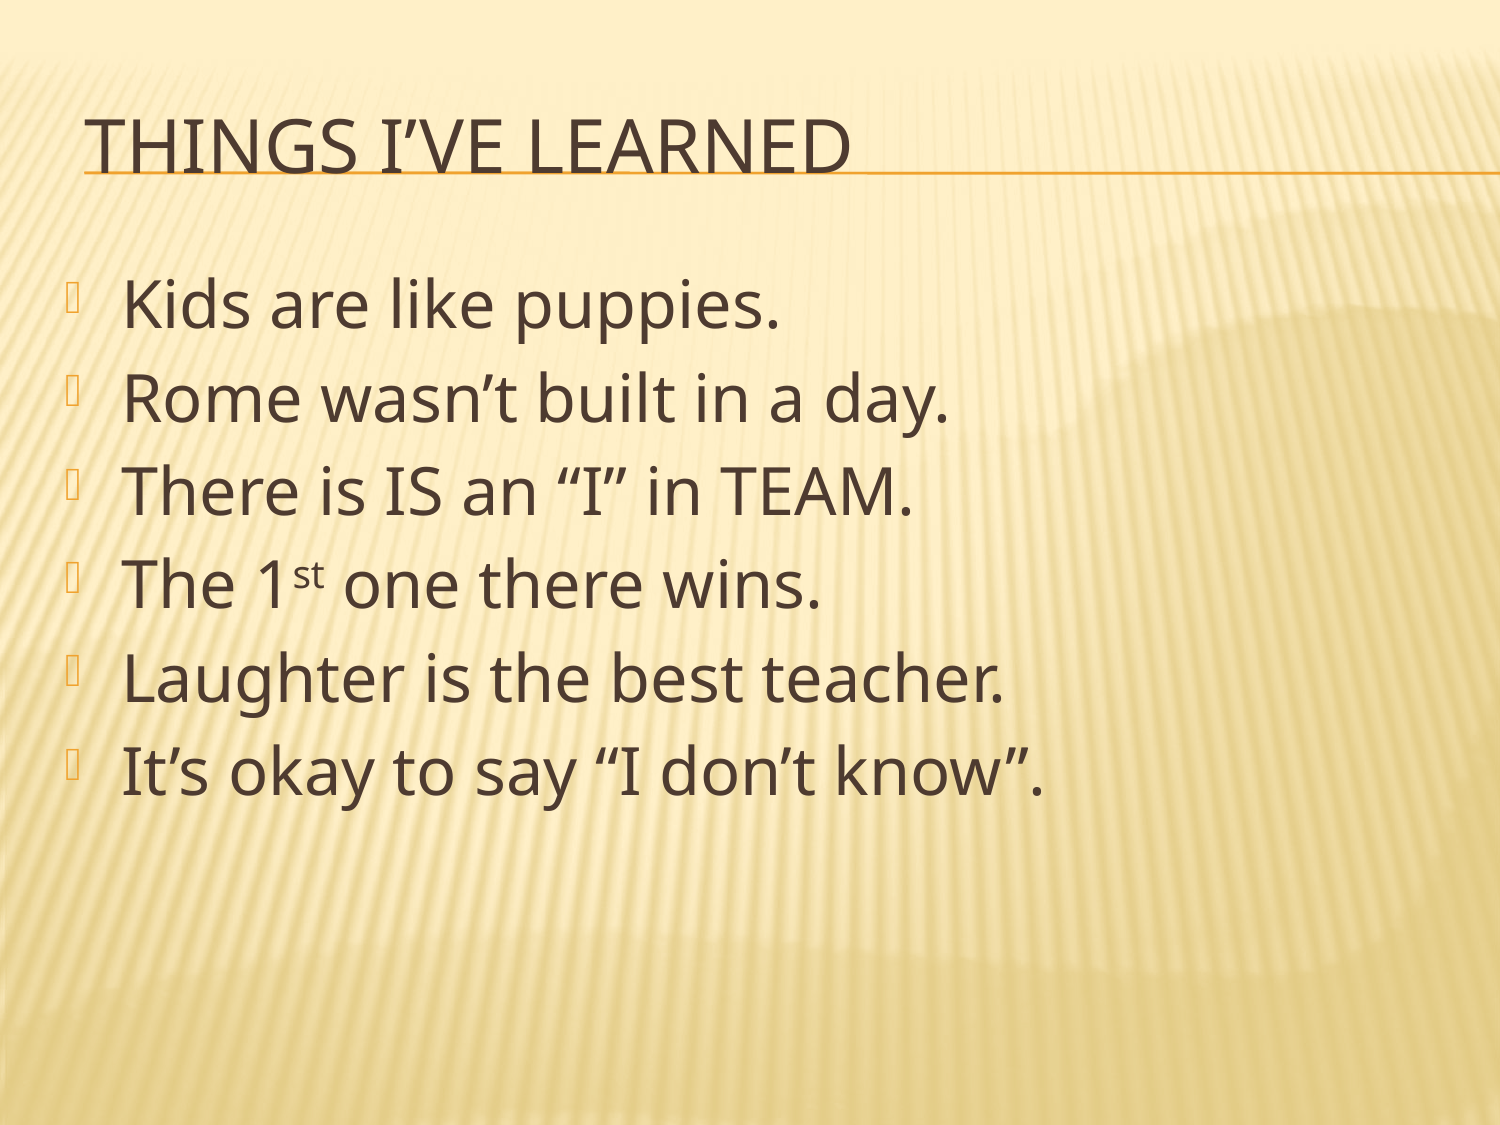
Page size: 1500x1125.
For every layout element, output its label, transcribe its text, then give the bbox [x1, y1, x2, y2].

title Things I’ve learned [50, 75, 1475, 213]
list Kids are like puppies. Rome wasn’t built in a day. There is IS an “I” in TEAM. The 1st one there wins. Laughter is the best teacher. It’s okay to say “I don’t know”. [50, 254, 1475, 998]
